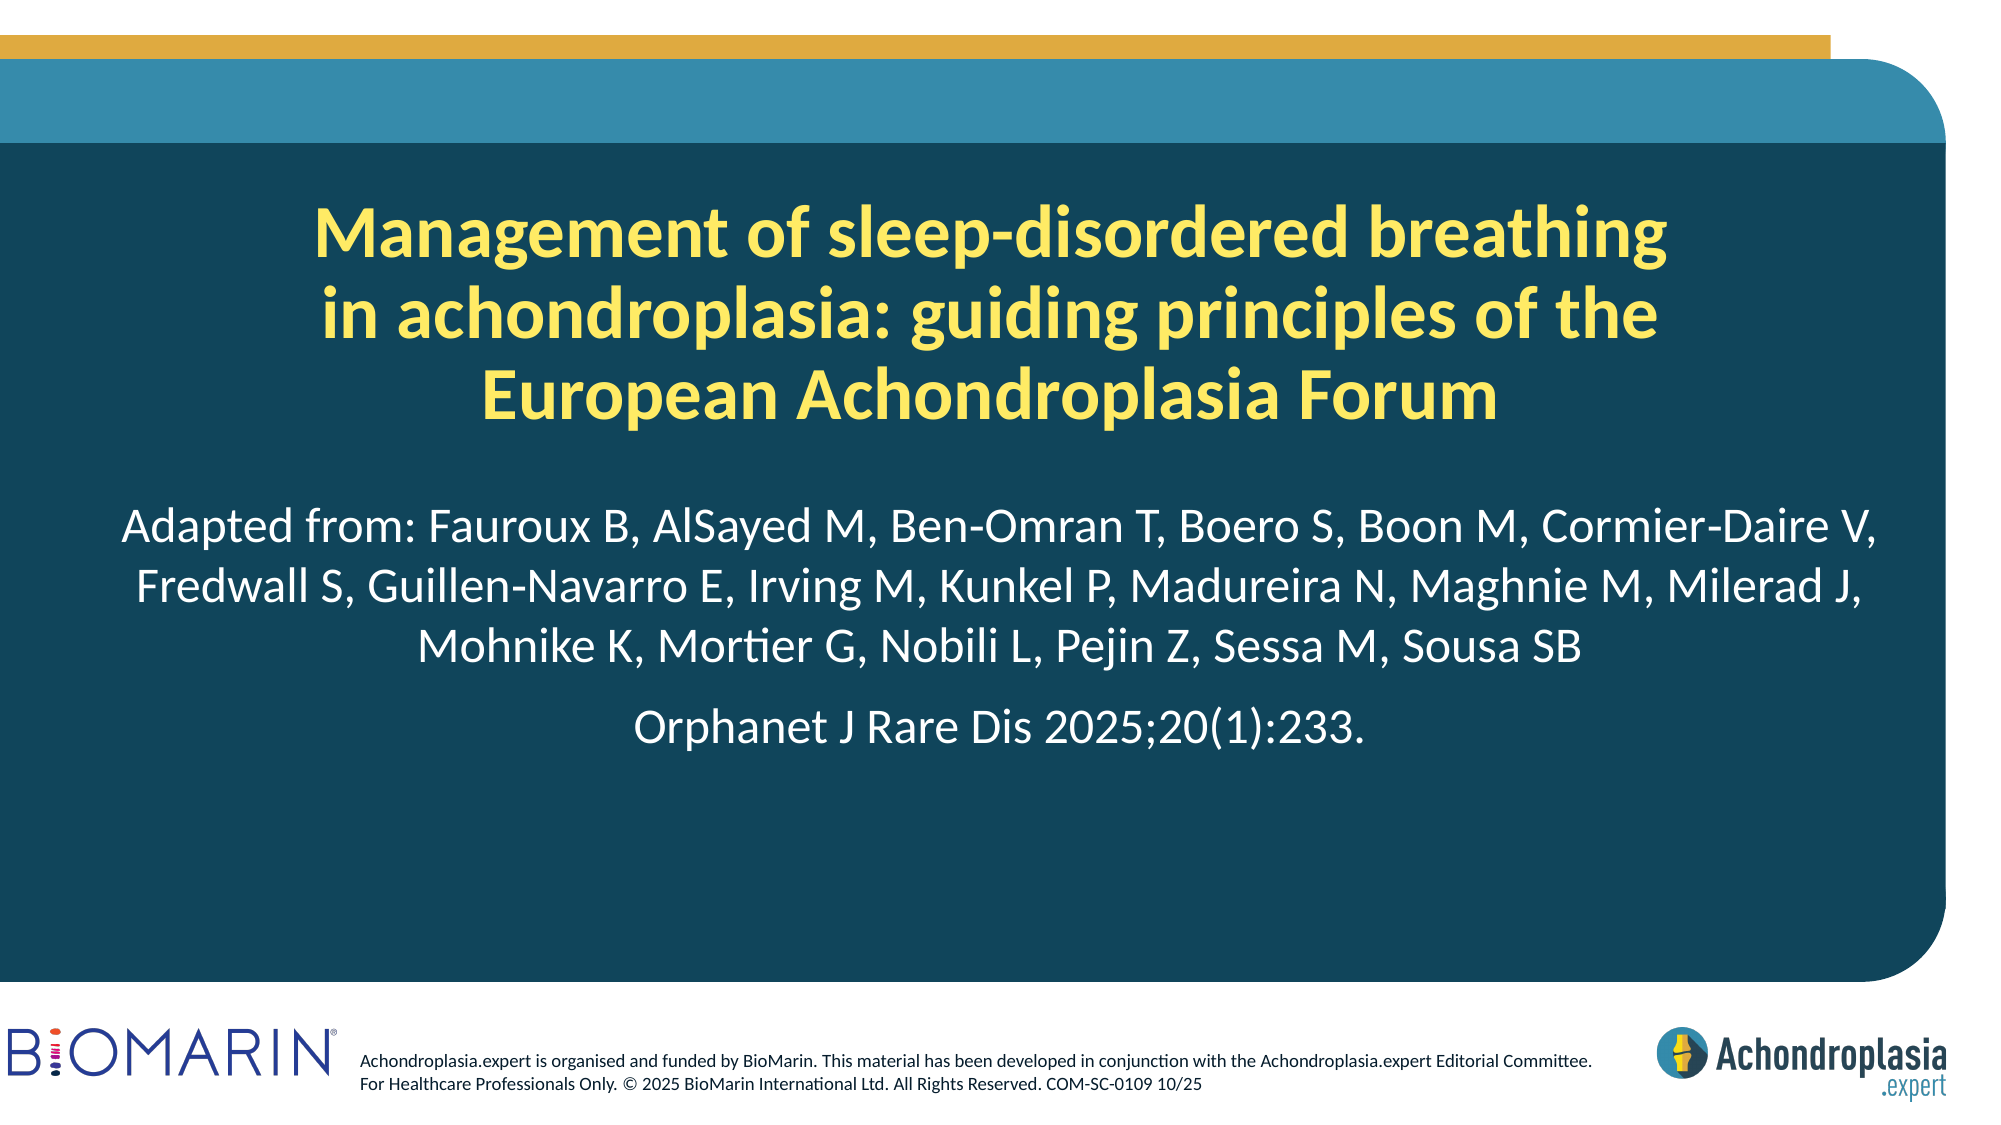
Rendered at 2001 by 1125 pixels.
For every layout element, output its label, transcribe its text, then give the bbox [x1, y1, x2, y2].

title Management of sleep-disordered breathing in achondroplasia: guiding principles of the European Achondroplasia Forum [55, 184, 1945, 444]
footer Achondroplasia.expert is organised and funded by BioMarin. This material has been developed in conjunction with the Achondroplasia.expert Editorial Committee. For Healthcare Professionals Only. © 2025 BioMarin International Ltd. All Rights Reserved. COM-SC-0109 10/25 [345, 1006, 1656, 1102]
subtitle Adapted from: Fauroux B, AlSayed M, Ben‑Omran T, Boero S, Boon M, Cormier‑Daire V, Fredwall S, Guillen‑Navarro E, Irving M, Kunkel P, Madureira N, Maghnie M, Milerad J, Mohnike K, Mortier G, Nobili L, Pejin Z, Sessa M, Sousa SB Orphanet J Rare Dis 2025;20(1):233. [55, 484, 1945, 863]
picture [7, 1027, 338, 1077]
picture [1656, 1027, 1947, 1102]
